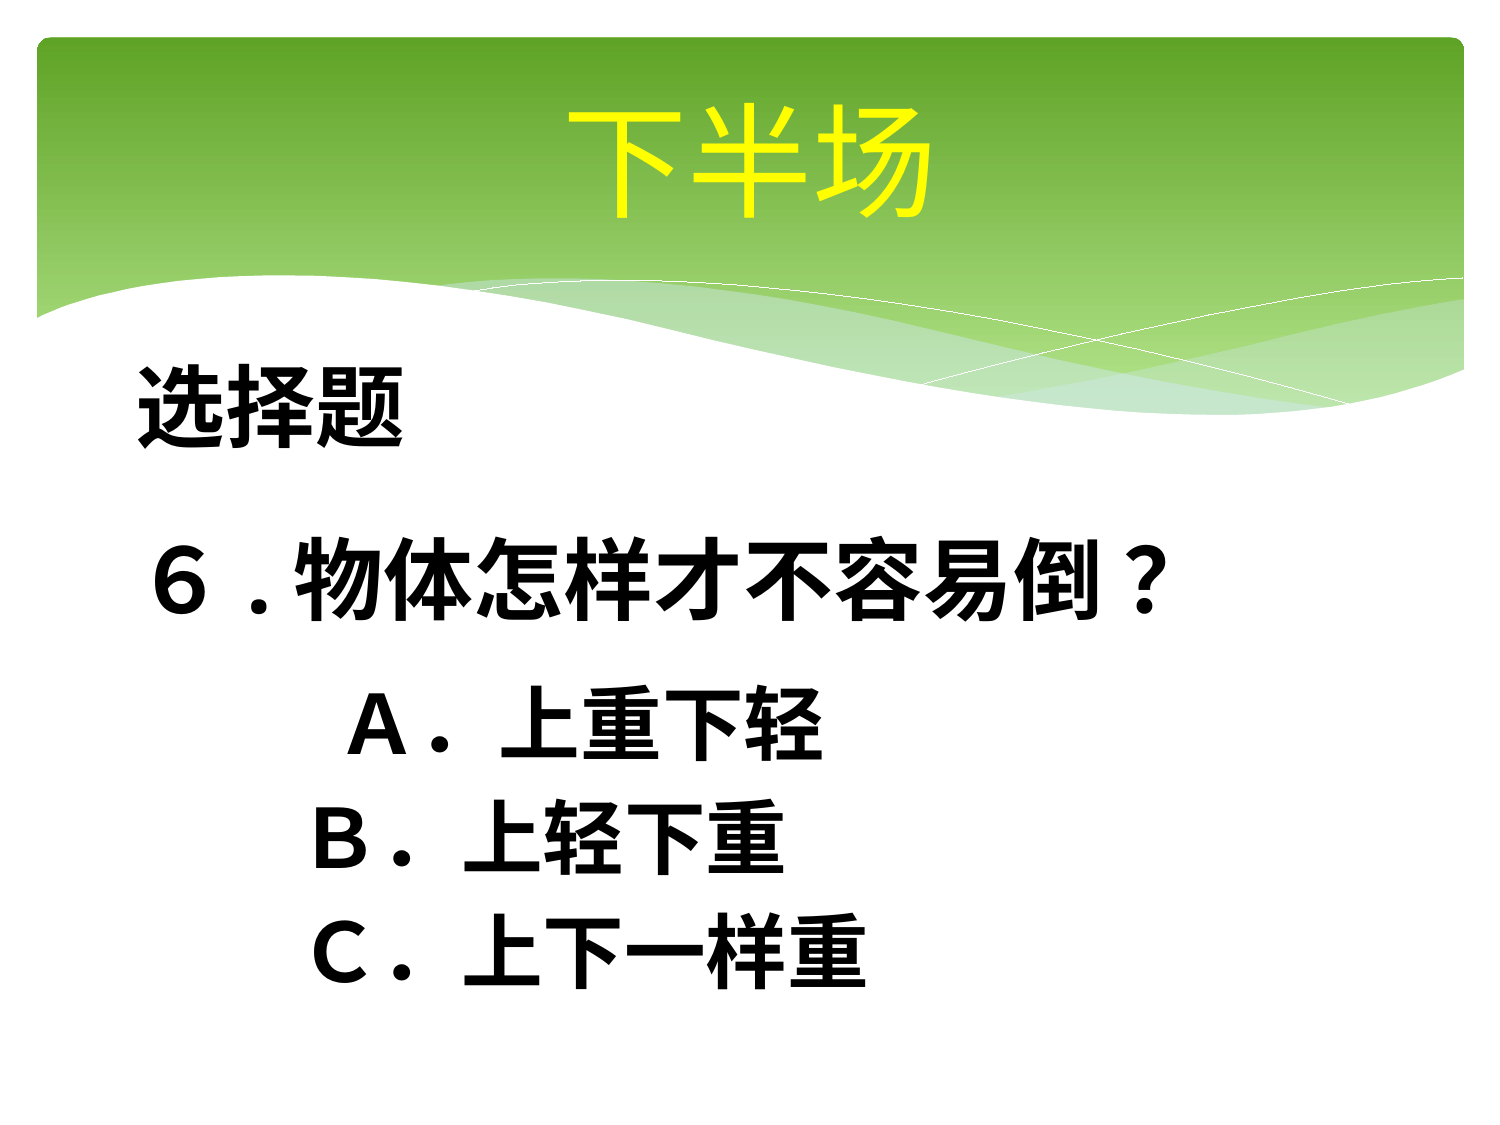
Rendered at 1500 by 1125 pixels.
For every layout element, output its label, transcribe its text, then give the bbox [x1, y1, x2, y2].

list 选择题 ６.物体怎样才不容易倒 ？ Ａ．上重下轻 Ｂ．上轻下重 Ｃ．上下一样重 [120, 288, 1456, 1013]
title 下半场 [75, 55, 1425, 261]
